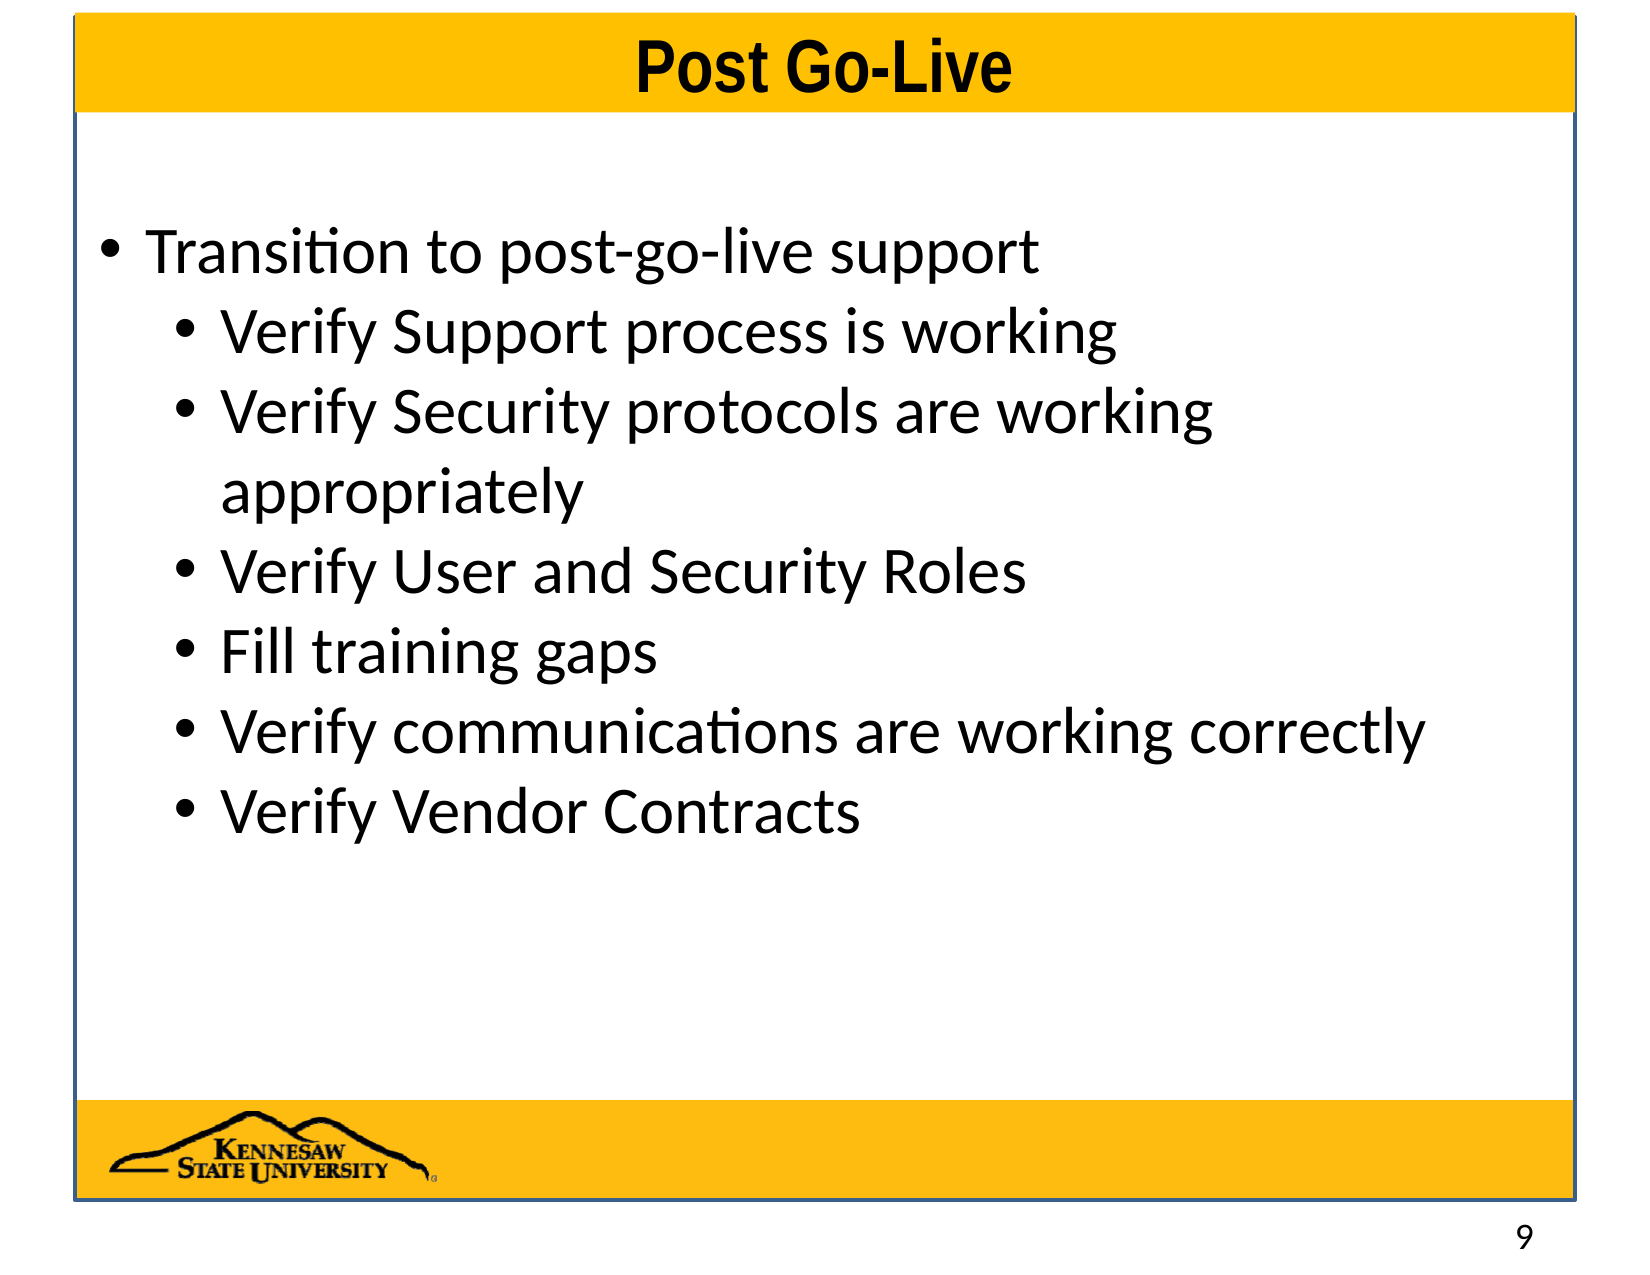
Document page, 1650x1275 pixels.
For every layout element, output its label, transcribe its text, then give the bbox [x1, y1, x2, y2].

picture [108, 1111, 437, 1184]
text_box Transition to post-go-live support Verify Support process is working Verify Security protocols are working appropriately Verify User and Security Roles Fill training gaps Verify communications are working correctly Verify Vendor Contracts [83, 199, 1566, 945]
title Post Go-Live [75, 12, 1575, 113]
